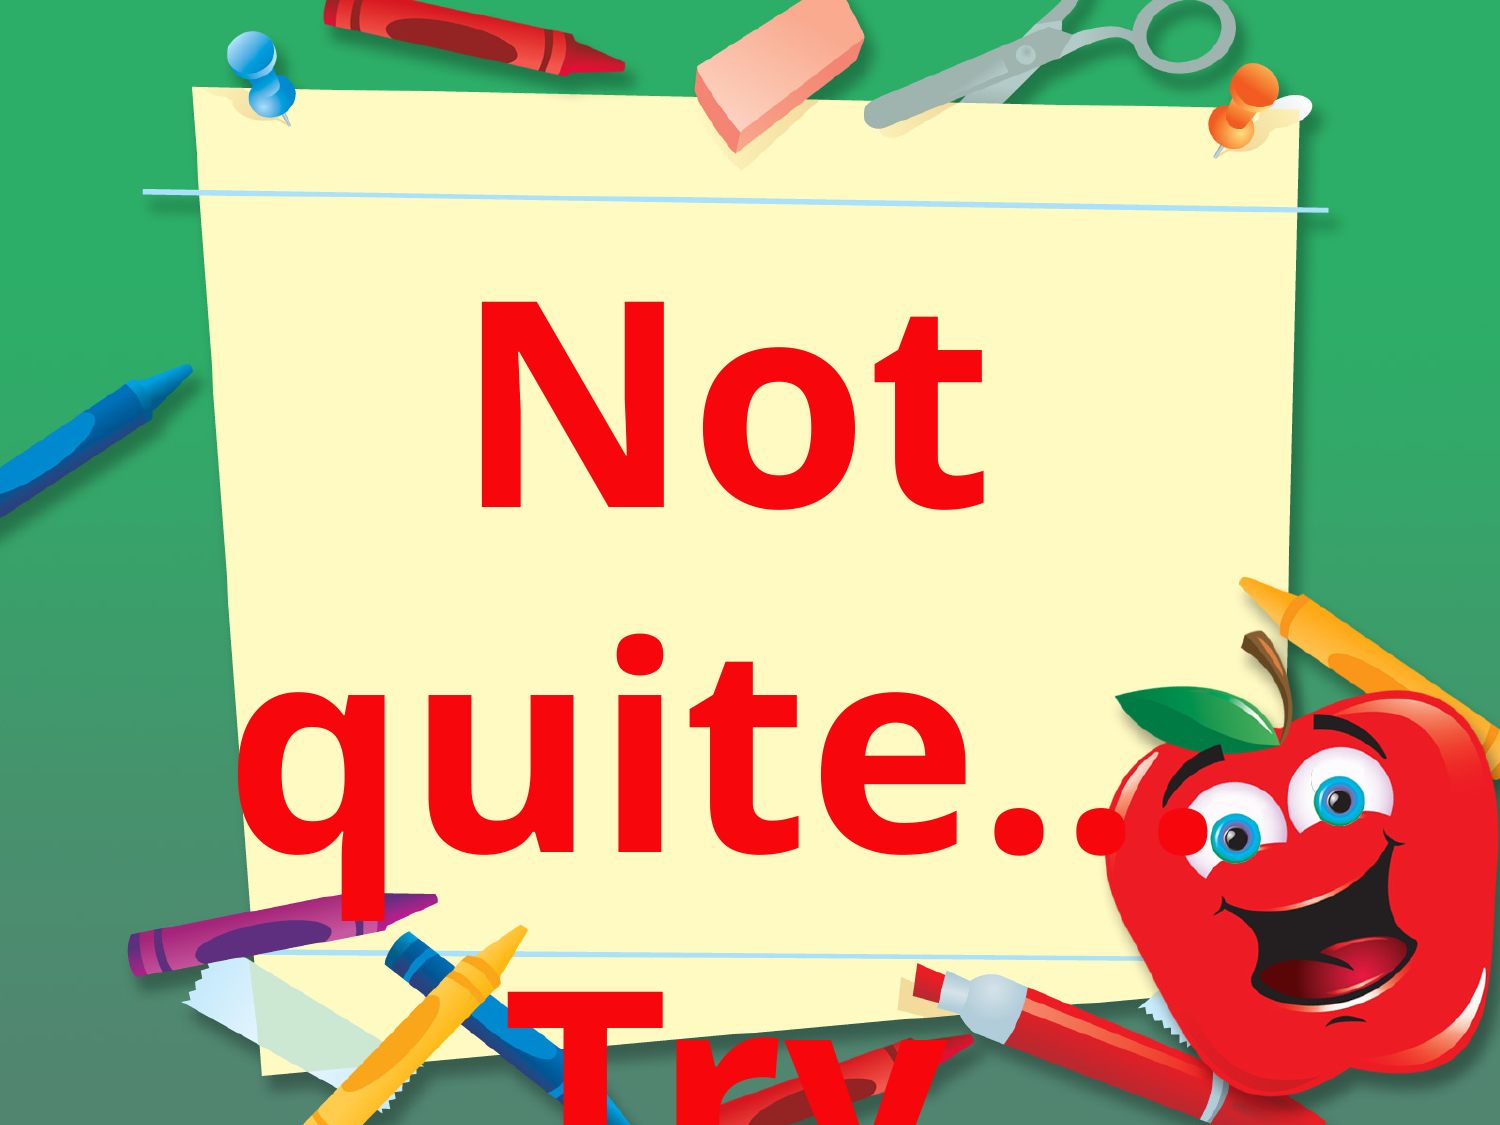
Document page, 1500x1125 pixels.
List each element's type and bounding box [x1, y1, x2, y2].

text_box [0, 0, 1500, 1125]
